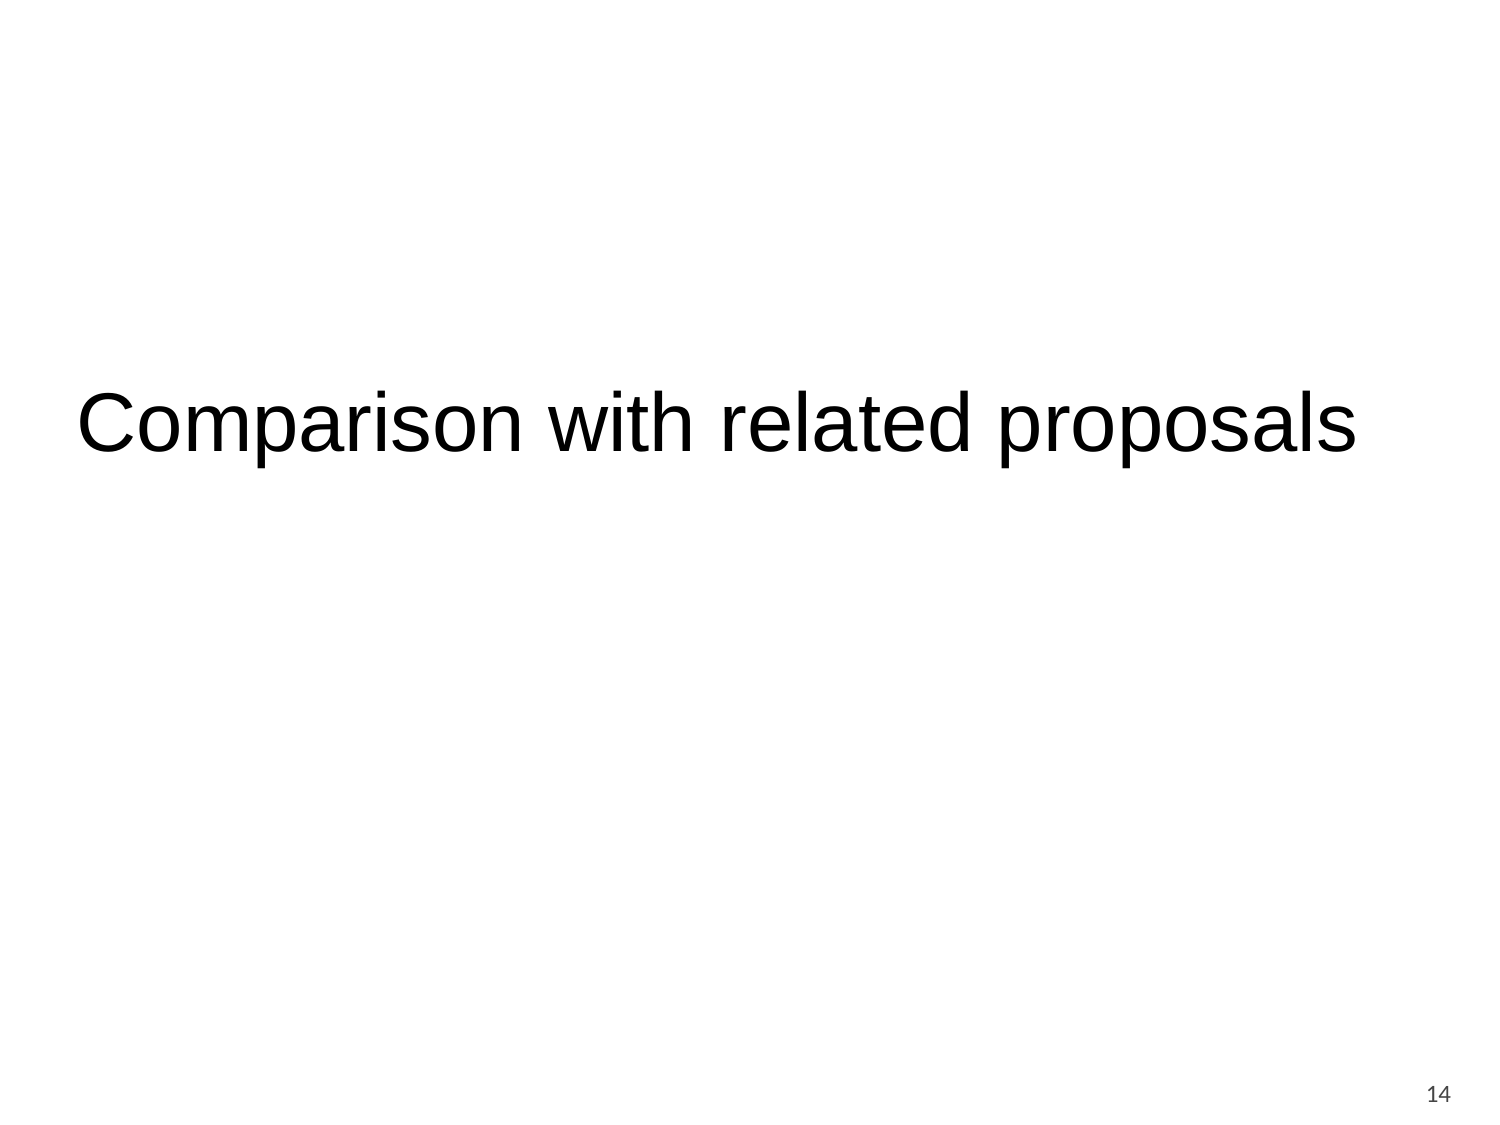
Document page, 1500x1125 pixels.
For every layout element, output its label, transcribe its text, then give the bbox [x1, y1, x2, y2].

text_box Comparison with related proposals [70, 361, 1430, 474]
slide_number 14 [1345, 1062, 1467, 1108]
